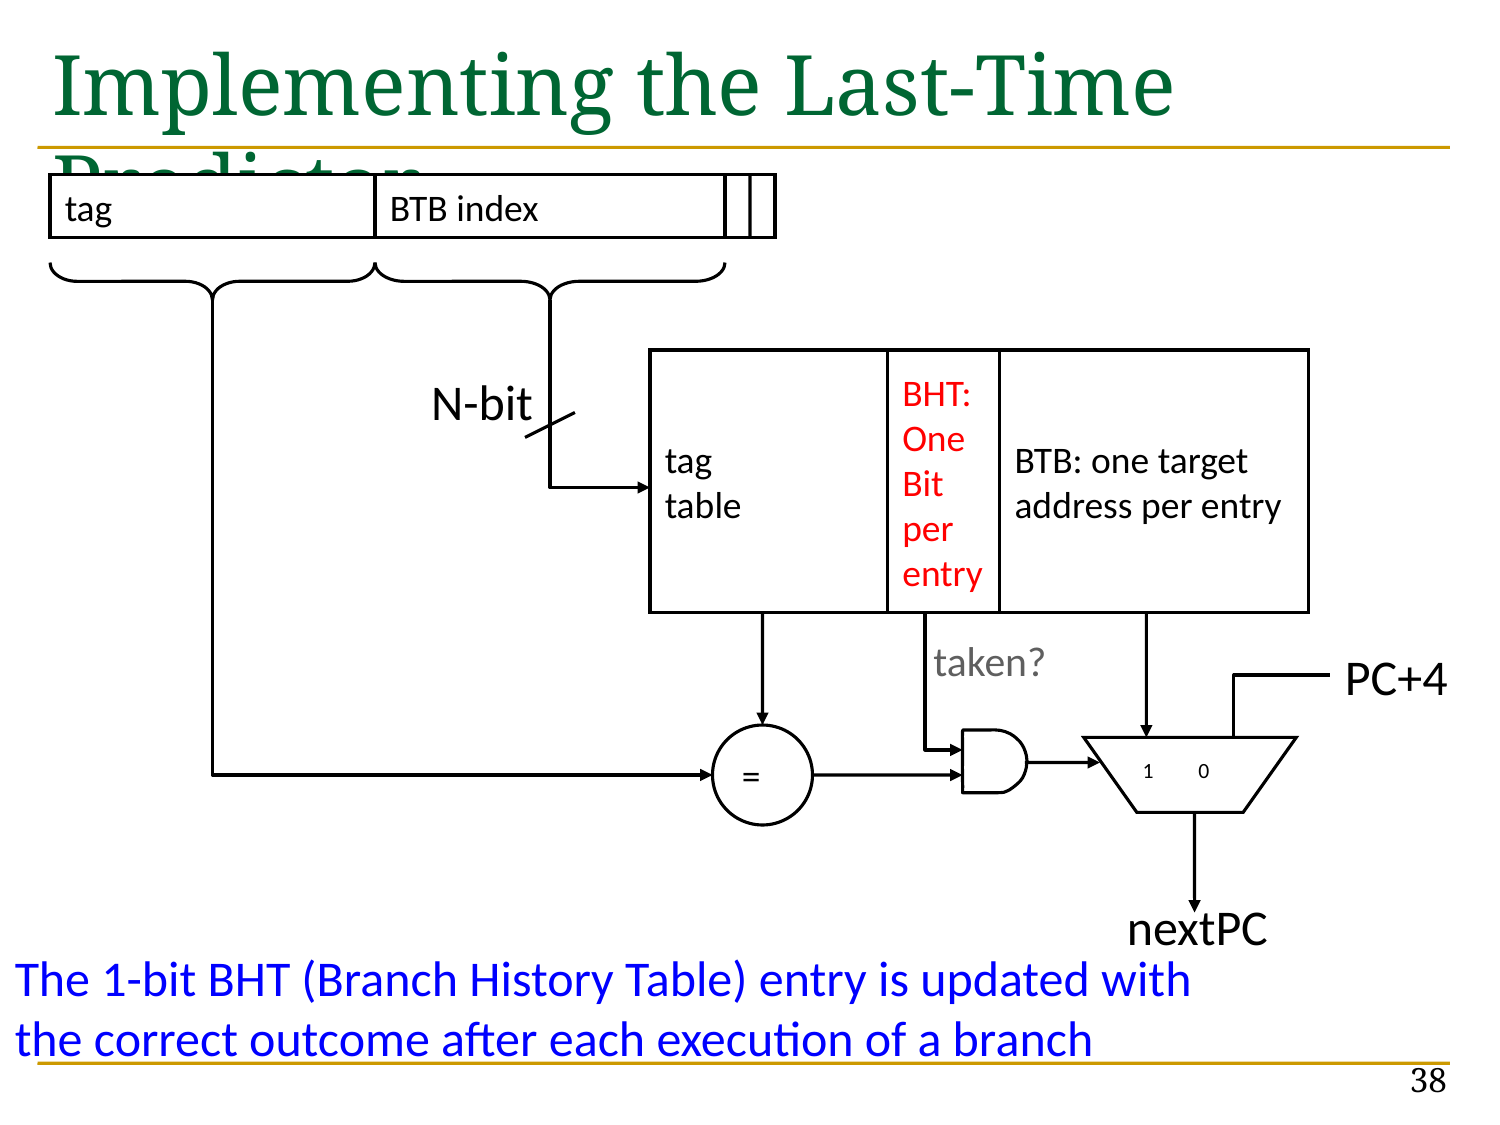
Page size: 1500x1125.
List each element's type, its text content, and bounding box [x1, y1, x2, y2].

text_box BHT: One Bit per entry [887, 350, 1000, 613]
text_box [751, 174, 775, 238]
text_box tag table [649, 350, 887, 613]
text_box [962, 729, 1028, 793]
text_box [924, 612, 929, 627]
text_box [924, 693, 963, 757]
text_box tag [50, 174, 375, 238]
text_box N-bit [416, 363, 548, 439]
text_box nextPC [1112, 888, 1284, 964]
text_box [1140, 612, 1153, 737]
text_box 1 0 [1083, 737, 1297, 813]
slide_number 38 [1111, 1036, 1462, 1112]
text_box [1024, 756, 1100, 769]
text_box BTB index [375, 174, 725, 238]
text_box PC+4 [1330, 638, 1463, 714]
text_box [50, 262, 375, 299]
text_box [375, 262, 726, 299]
text_box [1233, 674, 1330, 738]
text_box [212, 299, 713, 782]
text_box [812, 768, 962, 782]
text_box The 1-bit BHT (Branch History Table) entry is updated with the correct outcome after each execution of a branch [0, 938, 1225, 1074]
title Implementing the Last-Time Predictor [37, 24, 1450, 200]
text_box BTB: one target address per entry [1000, 350, 1309, 613]
text_box = [712, 725, 813, 826]
text_box taken? [918, 627, 1062, 693]
text_box [756, 612, 769, 725]
text_box [549, 299, 649, 494]
text_box [725, 174, 750, 238]
